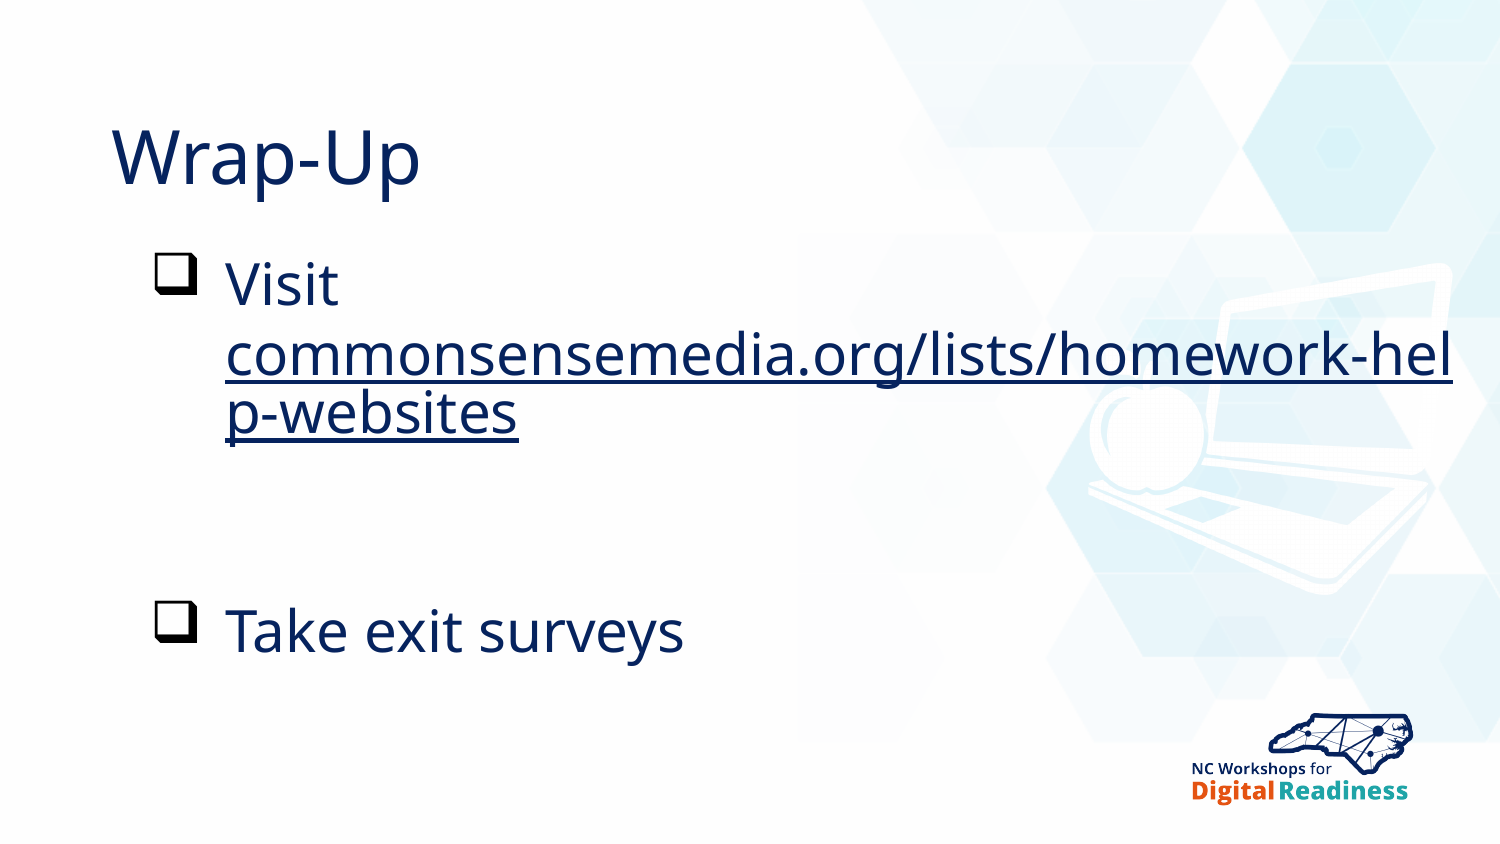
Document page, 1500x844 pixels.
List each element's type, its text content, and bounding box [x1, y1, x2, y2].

text_box Visit commonsensemedia.org/lists/homework-help-websites Take exit surveys [135, 239, 1500, 614]
text_box Wrap-Up [96, 119, 1500, 215]
picture [1135, 671, 1466, 821]
